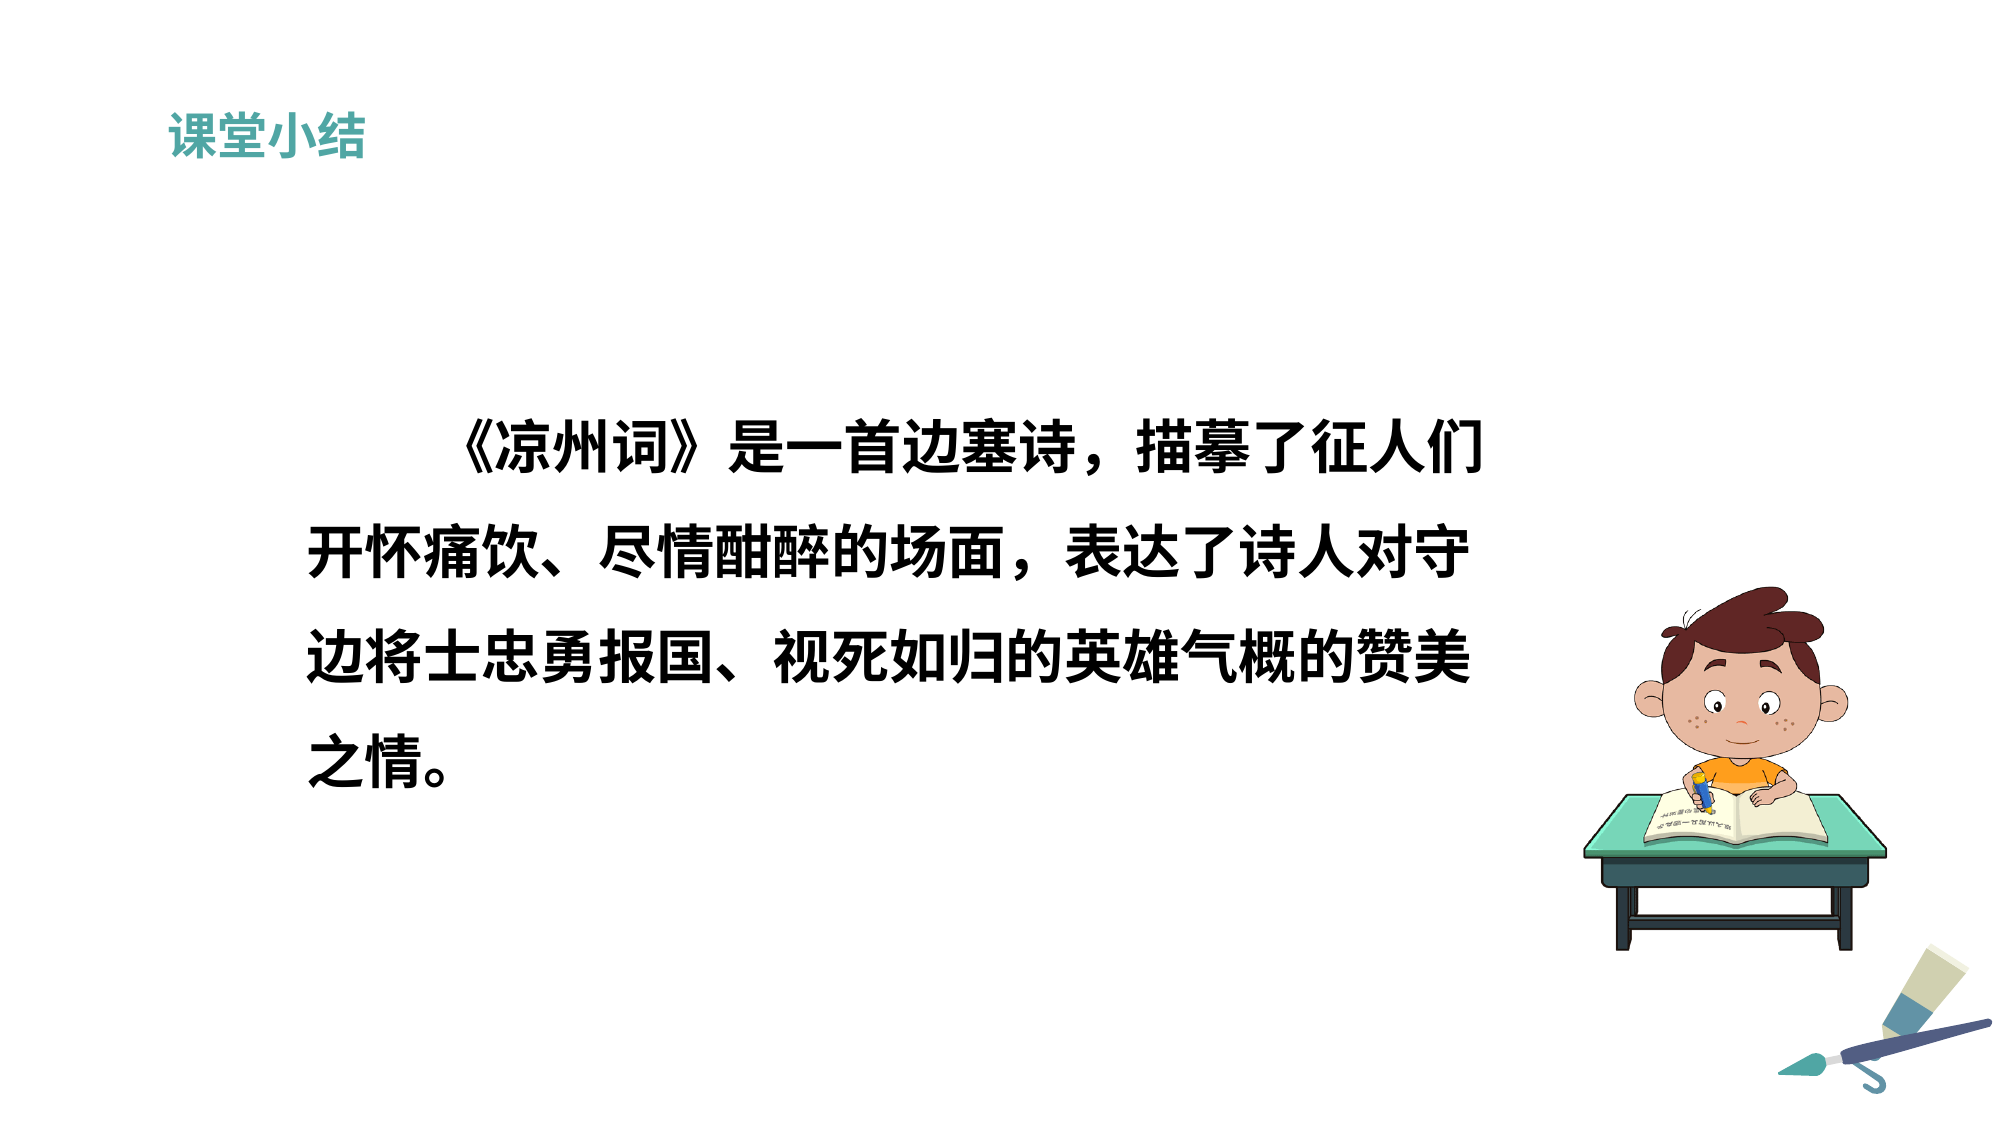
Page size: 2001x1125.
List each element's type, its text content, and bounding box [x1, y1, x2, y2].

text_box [1811, 945, 1974, 1125]
picture [1560, 557, 1913, 979]
text_box 《凉州词》是一首边塞诗，描摹了征人们开怀痛饮、尽情酣醉的场面，表达了诗人对守边将士忠勇报国、视死如归的英雄气概的赞美之情。 [292, 367, 1525, 713]
text_box 课堂小结 [152, 97, 383, 172]
